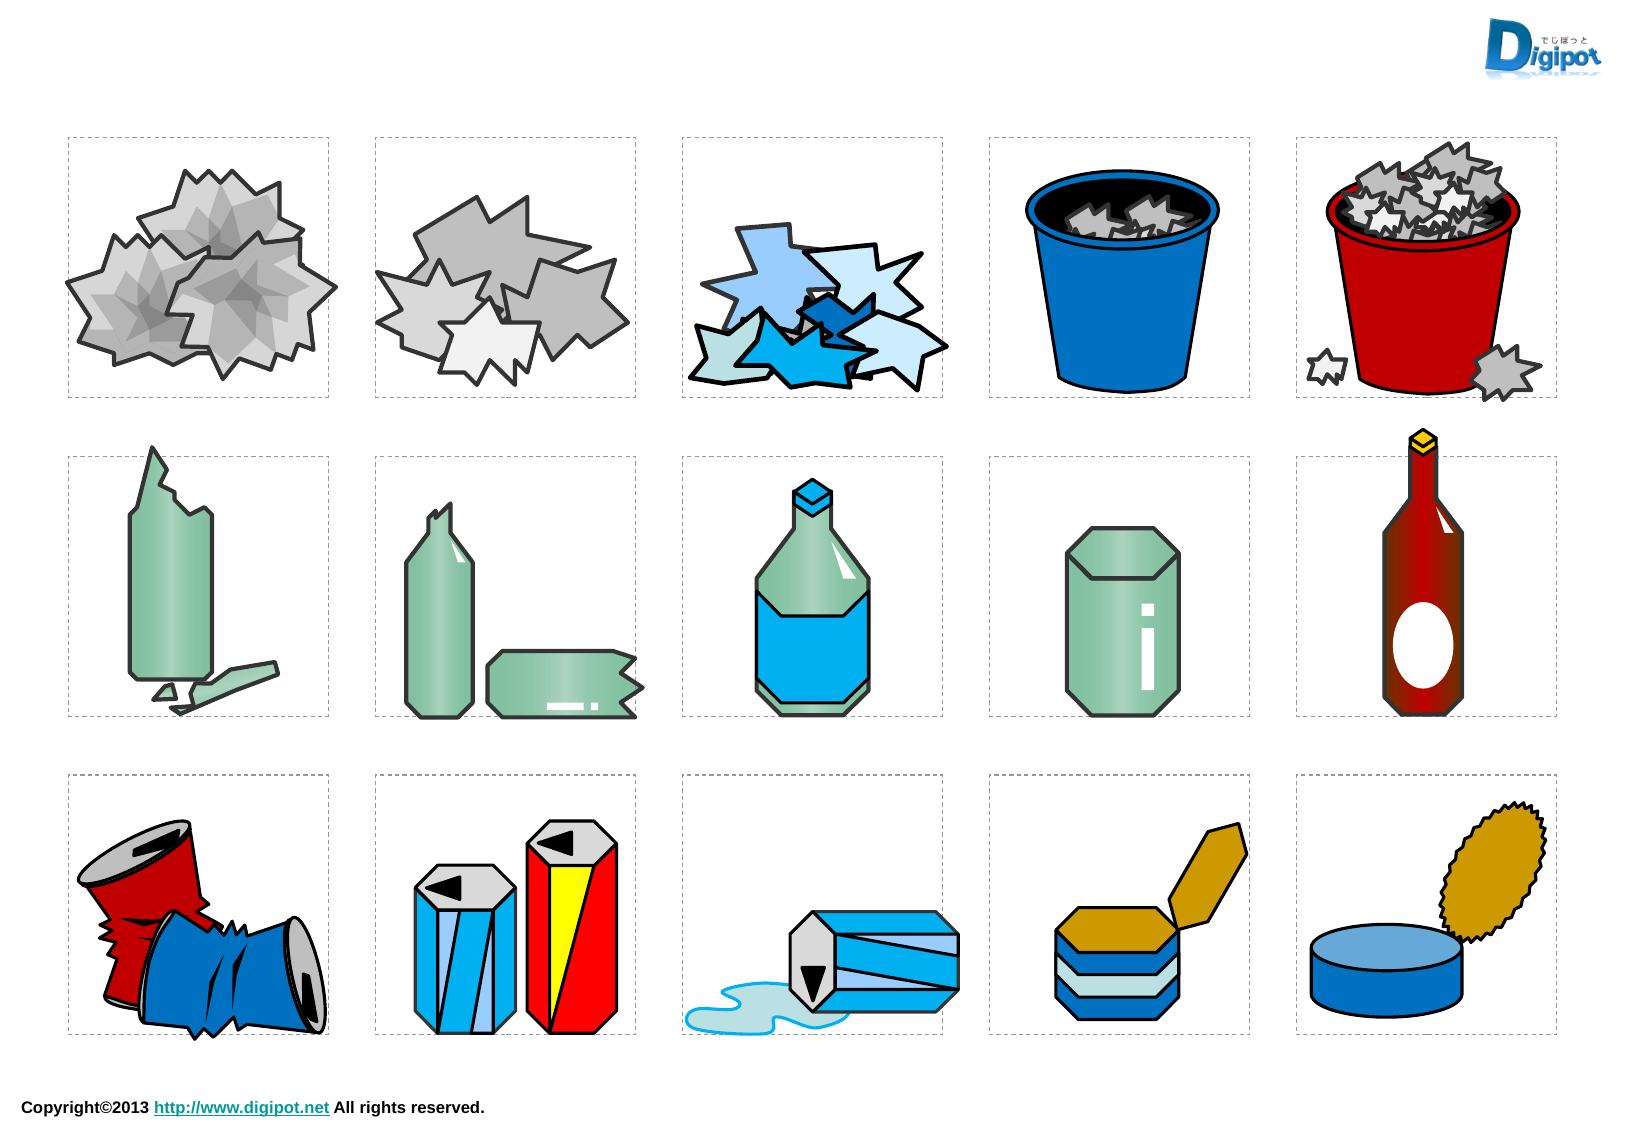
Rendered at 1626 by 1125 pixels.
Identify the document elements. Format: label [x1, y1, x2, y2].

text_box [129, 446, 280, 703]
text_box [71, 829, 328, 1048]
text_box [1308, 143, 1541, 401]
text_box [1055, 814, 1231, 1020]
text_box [376, 196, 629, 386]
text_box [682, 224, 947, 391]
text_box [756, 478, 869, 716]
text_box [66, 170, 337, 372]
text_box [406, 503, 643, 718]
picture [1485, 18, 1602, 82]
text_box [1384, 429, 1463, 715]
text_box [1066, 527, 1179, 716]
text_box [686, 911, 959, 1035]
text_box [415, 820, 617, 1034]
text_box [1026, 170, 1219, 393]
text_box [1310, 794, 1535, 1018]
